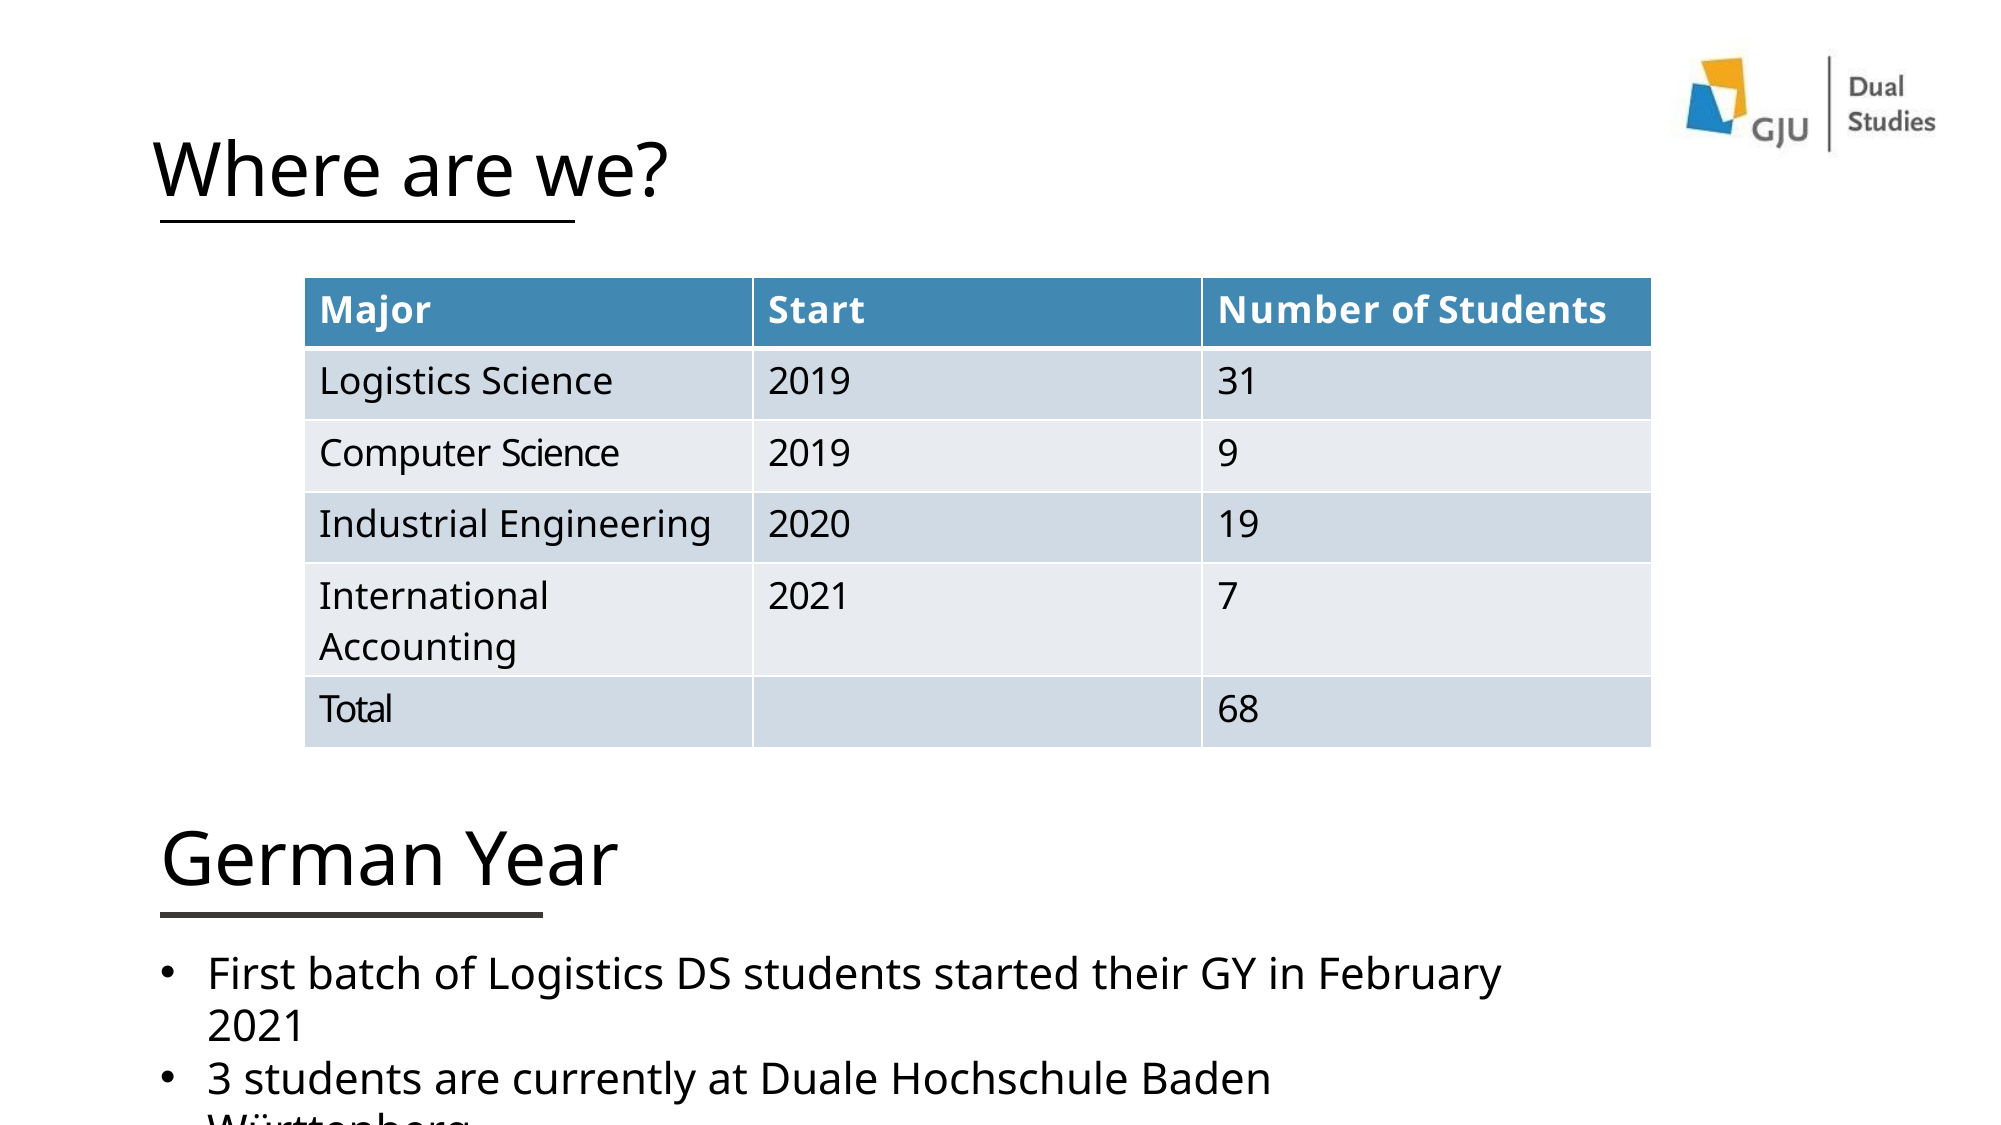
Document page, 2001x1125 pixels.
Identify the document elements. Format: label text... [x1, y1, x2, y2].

table_cell International Accounting [305, 564, 752, 675]
table_cell 2021 [754, 564, 1201, 675]
table_cell Logistics Science [305, 351, 752, 419]
table_cell 31 [1203, 351, 1651, 419]
table_cell Total [305, 677, 752, 747]
table_cell 2019 [754, 421, 1201, 491]
table_header Major [305, 278, 752, 346]
picture [1651, 0, 2000, 209]
table_cell [754, 677, 1201, 747]
title Where are we? [137, 59, 1863, 278]
table_header Start [754, 278, 1201, 346]
table_header Number of Students [1203, 278, 1651, 346]
table_cell 68 [1203, 677, 1651, 747]
table_cell 19 [1203, 493, 1651, 562]
table_cell Computer Science [305, 421, 752, 491]
table_cell 7 [1203, 564, 1651, 675]
table_cell 2020 [754, 493, 1201, 562]
table_cell Industrial Engineering [305, 493, 752, 562]
table_cell 2019 [754, 351, 1201, 419]
text_box German Year First batch of Logistics DS students started their GY in February 2021 3 students are currently at Duale Hochschule Baden Württenberg [145, 803, 1520, 1125]
table_cell 9 [1203, 421, 1651, 491]
